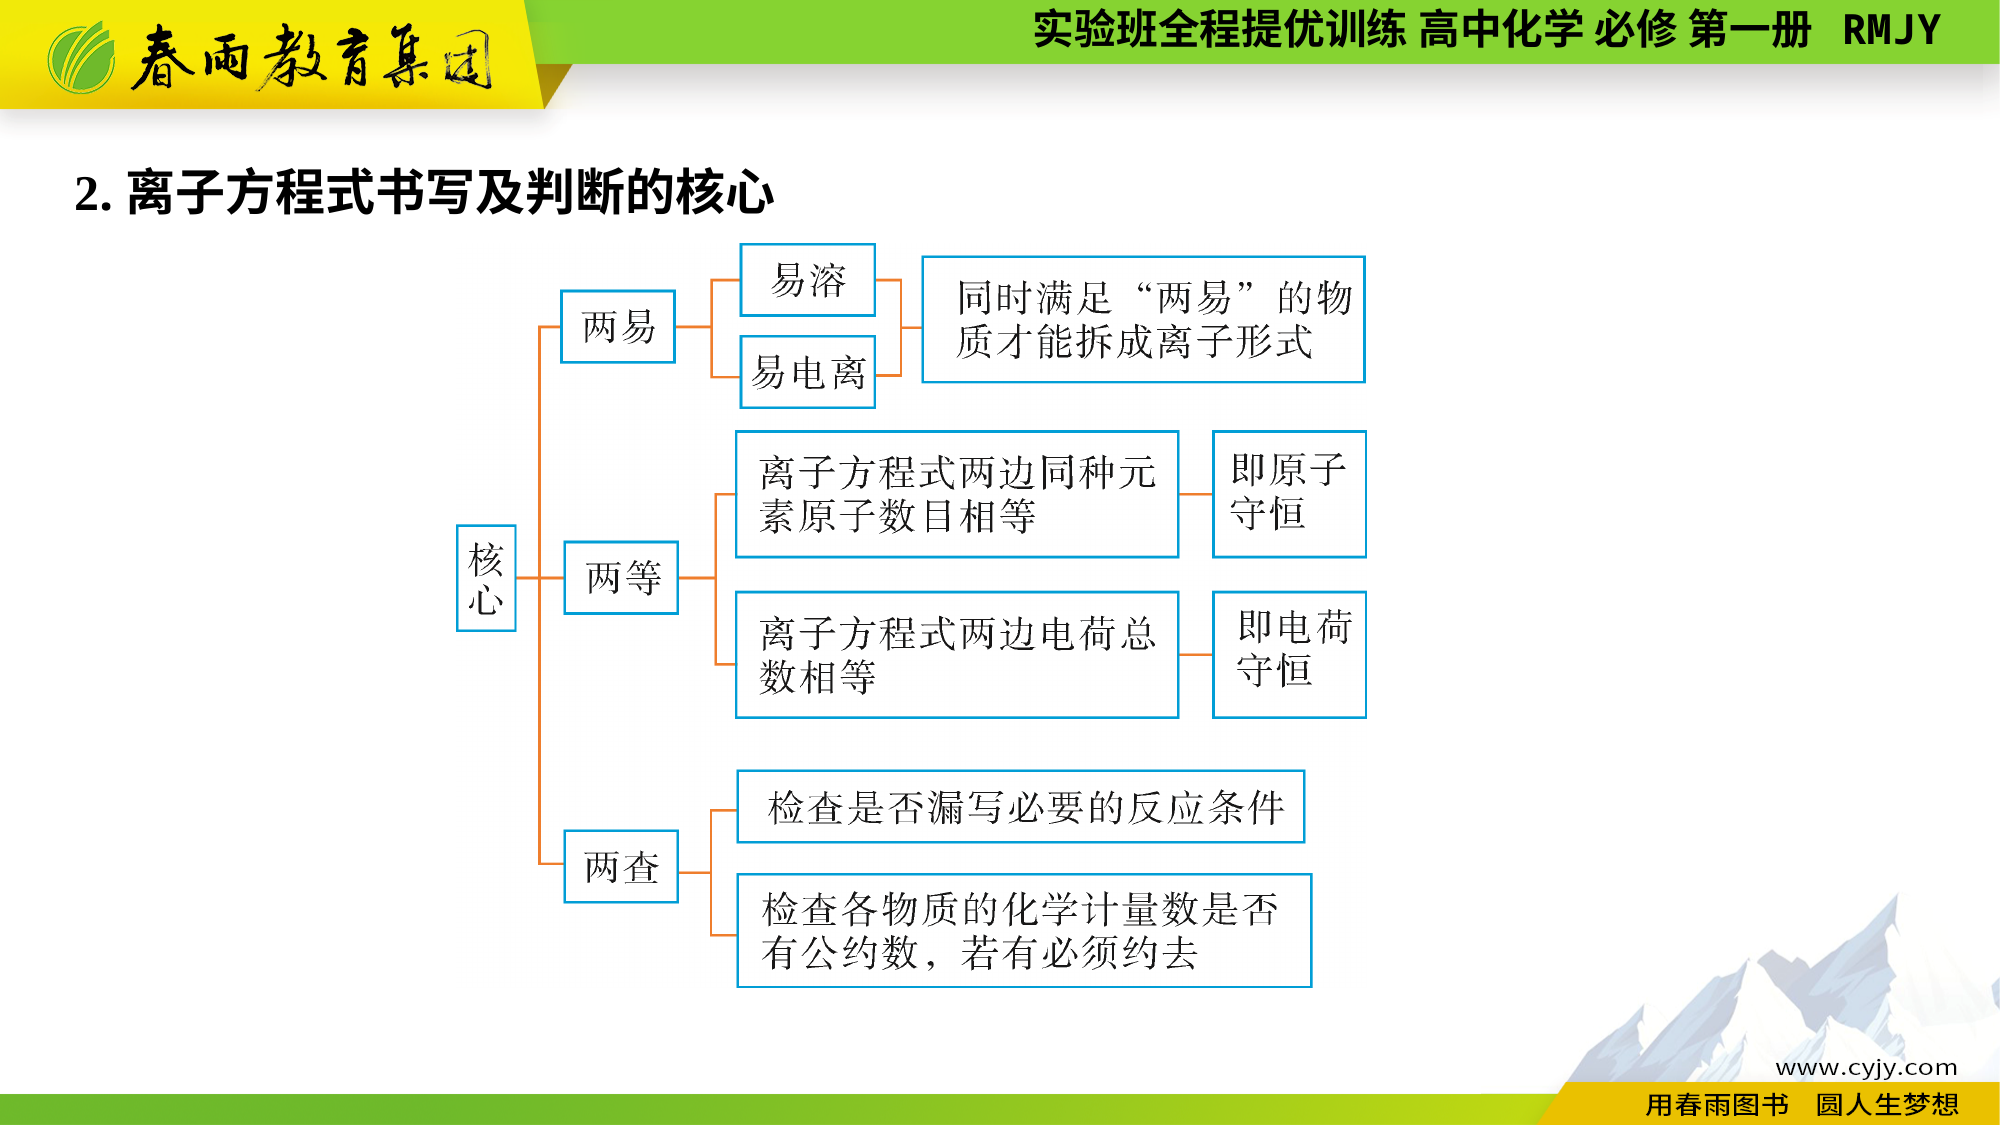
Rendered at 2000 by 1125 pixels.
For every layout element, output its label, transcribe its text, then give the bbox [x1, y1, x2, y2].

list 2.离子方程式书写及判断的核心 [59, 122, 1944, 217]
picture [0, 0, 2000, 1125]
